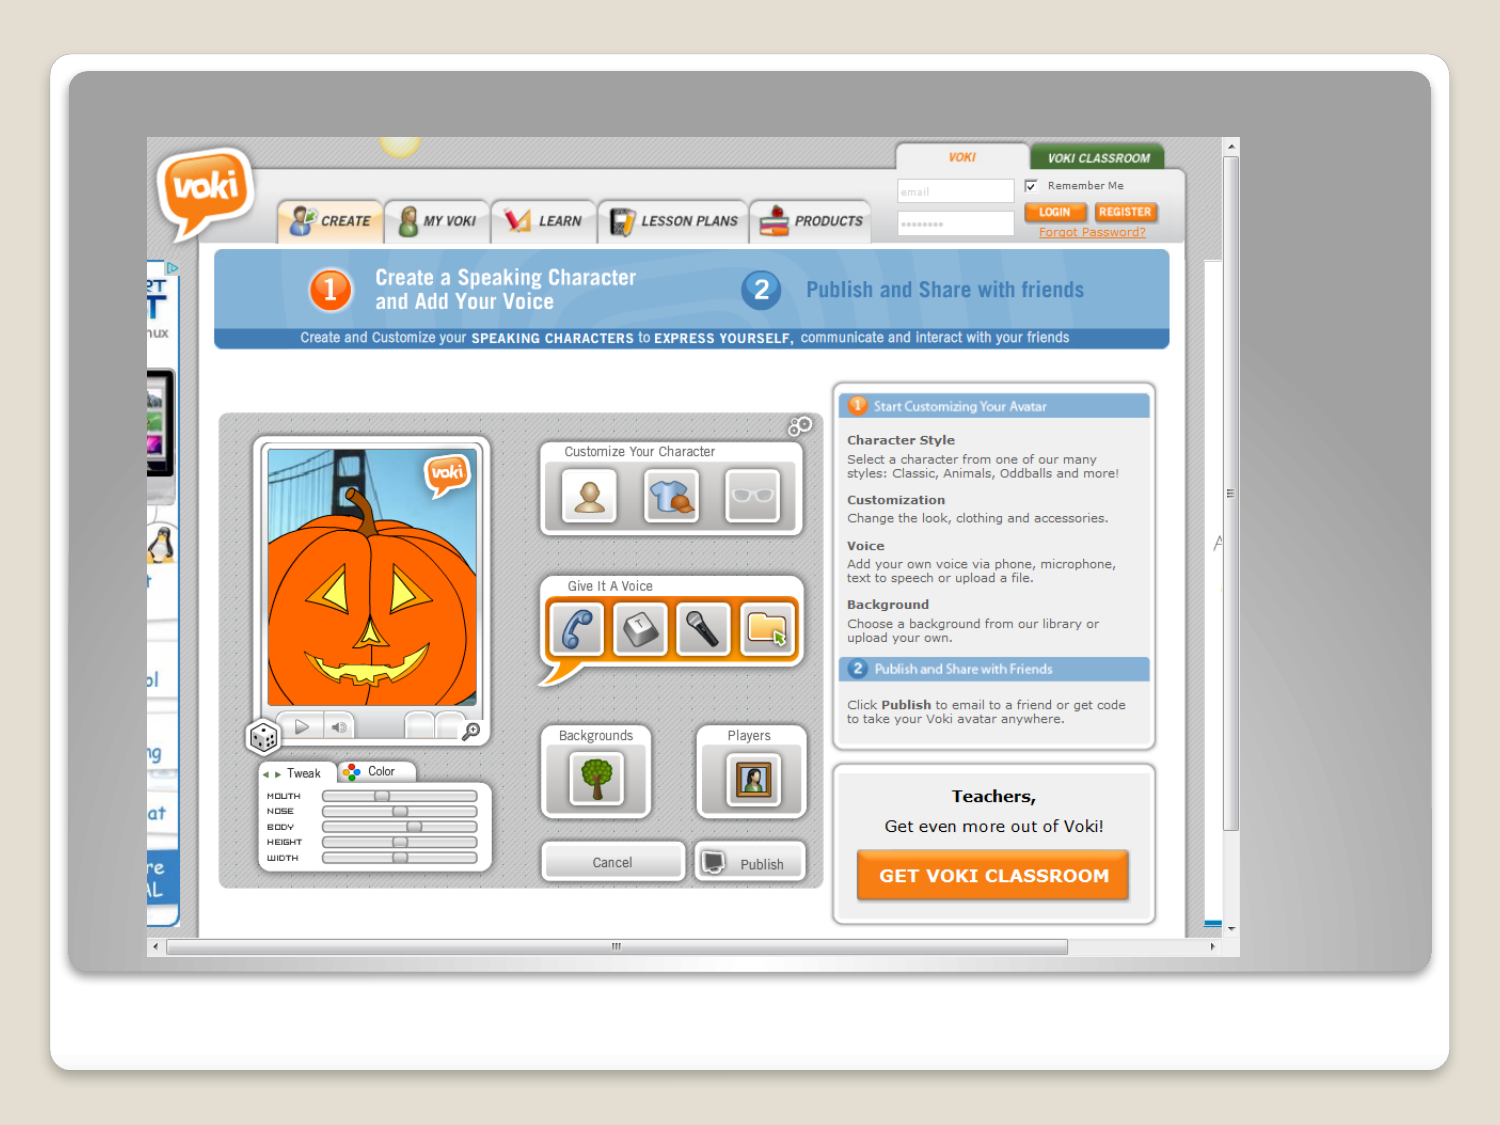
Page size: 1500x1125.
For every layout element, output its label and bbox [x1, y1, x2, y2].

picture [147, 136, 1241, 957]
